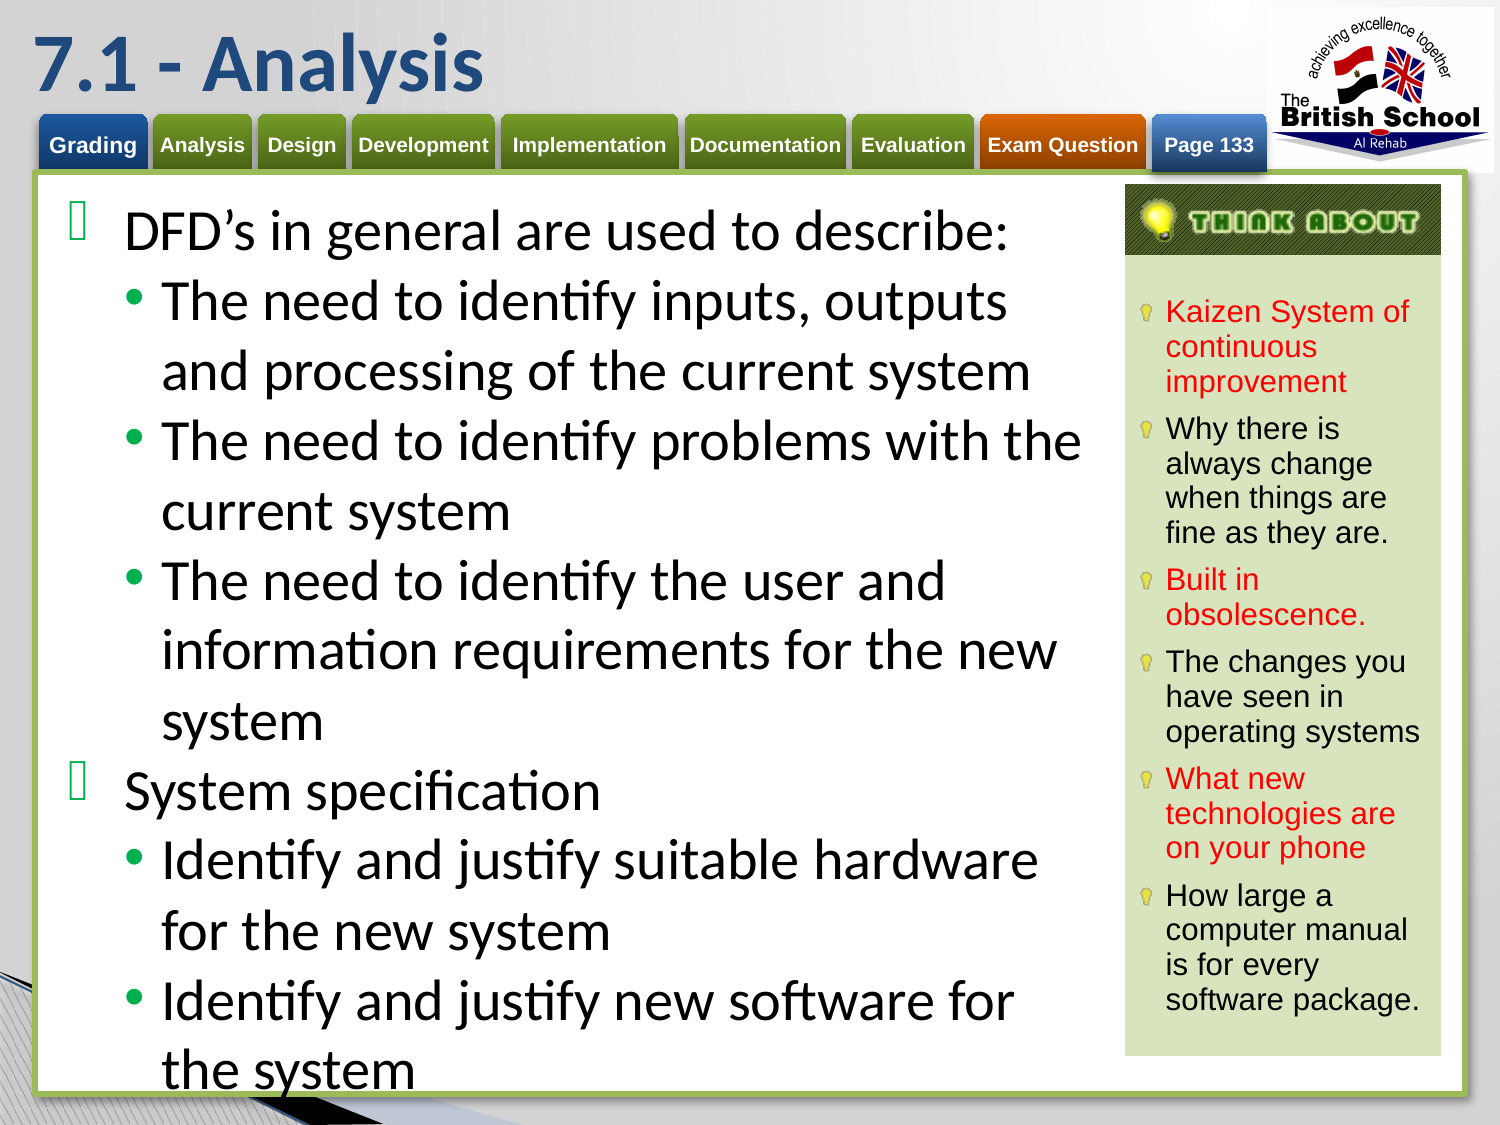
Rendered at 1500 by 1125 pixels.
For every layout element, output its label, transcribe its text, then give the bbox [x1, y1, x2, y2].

picture [281, 1114, 303, 1125]
picture [1136, 884, 1155, 907]
picture [1267, 7, 1495, 173]
picture [1136, 568, 1155, 591]
title 7.1 - Analysis [17, 7, 1235, 110]
text_box DFD’s in general are used to describe: The need to identify inputs, outputs and processing of the current system The need to identify problems with the current system The need to identify the user and information requirements for the new system System specification Identify and justify suitable hardware for the new system Identify and justify new software for the system [53, 184, 1108, 1109]
picture [1136, 650, 1155, 673]
picture [1139, 196, 1424, 247]
picture [1136, 300, 1155, 323]
picture [1136, 767, 1155, 790]
text_box Page 133 [1151, 113, 1268, 173]
table_header [1125, 184, 1441, 255]
table_cell Kaizen System of continuous improvement Why there is always change when things are fine as they are. Built in obsolescence. The changes you have seen in operating systems What new technologies are on your phone How large a computer manual is for every software package. [1125, 255, 1441, 1056]
picture [1136, 417, 1155, 440]
